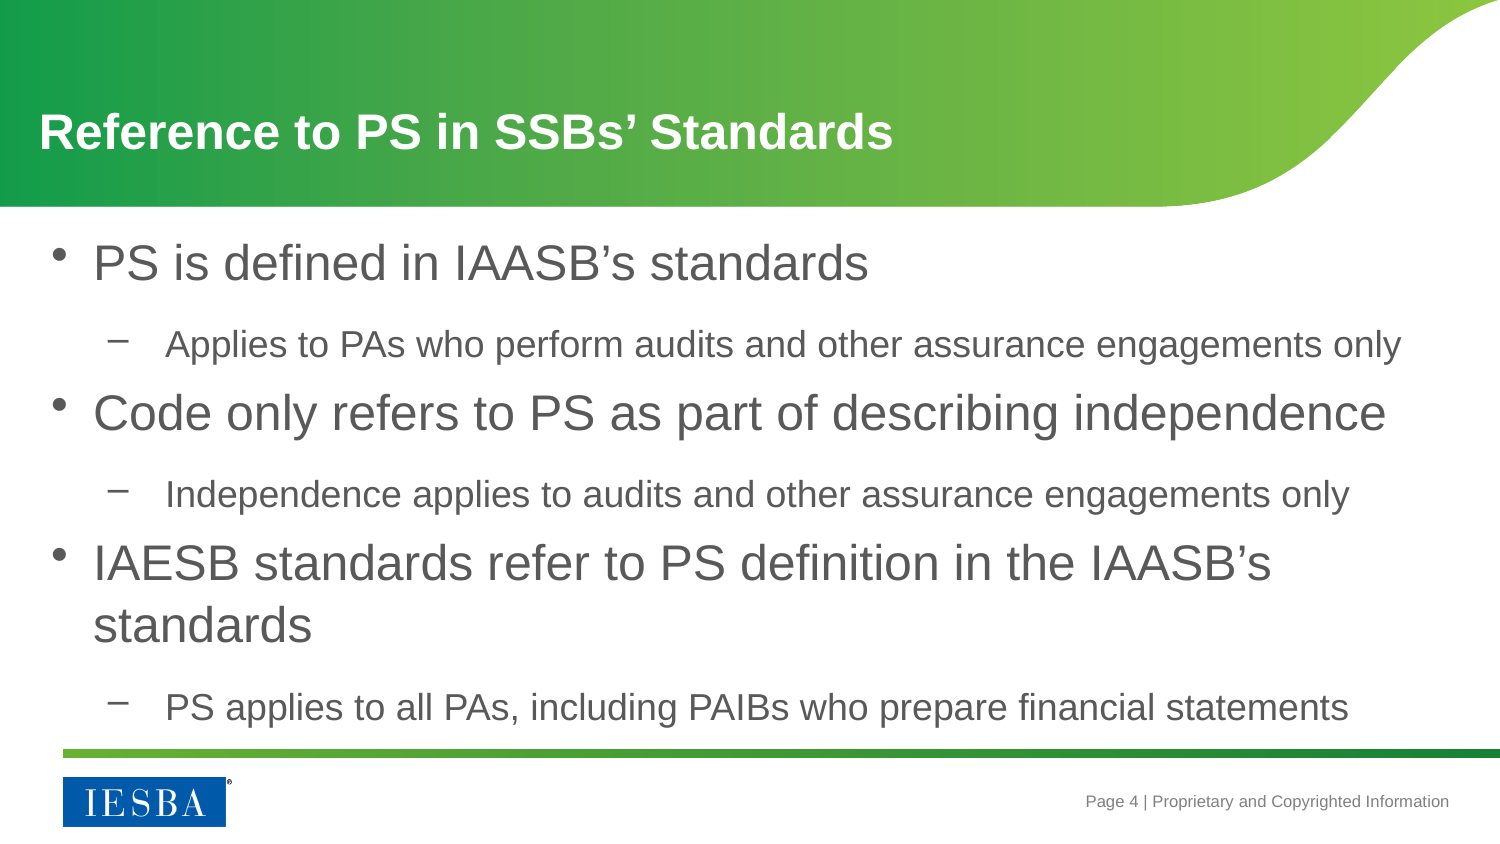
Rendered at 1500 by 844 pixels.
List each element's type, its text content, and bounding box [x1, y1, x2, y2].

title Reference to PS in SSBs’ Standards [38, 100, 1339, 159]
picture [63, 777, 232, 827]
list PS is defined in IAASB’s standards Applies to PAs who perform audits and other assurance engagements only Code only refers to PS as part of describing independence Independence applies to audits and other assurance engagements only IAESB standards refer to PS definition in the IAASB’s standards PS applies to all PAs, including PAIBs who prepare financial statements [35, 220, 1455, 747]
picture [0, 0, 1500, 207]
